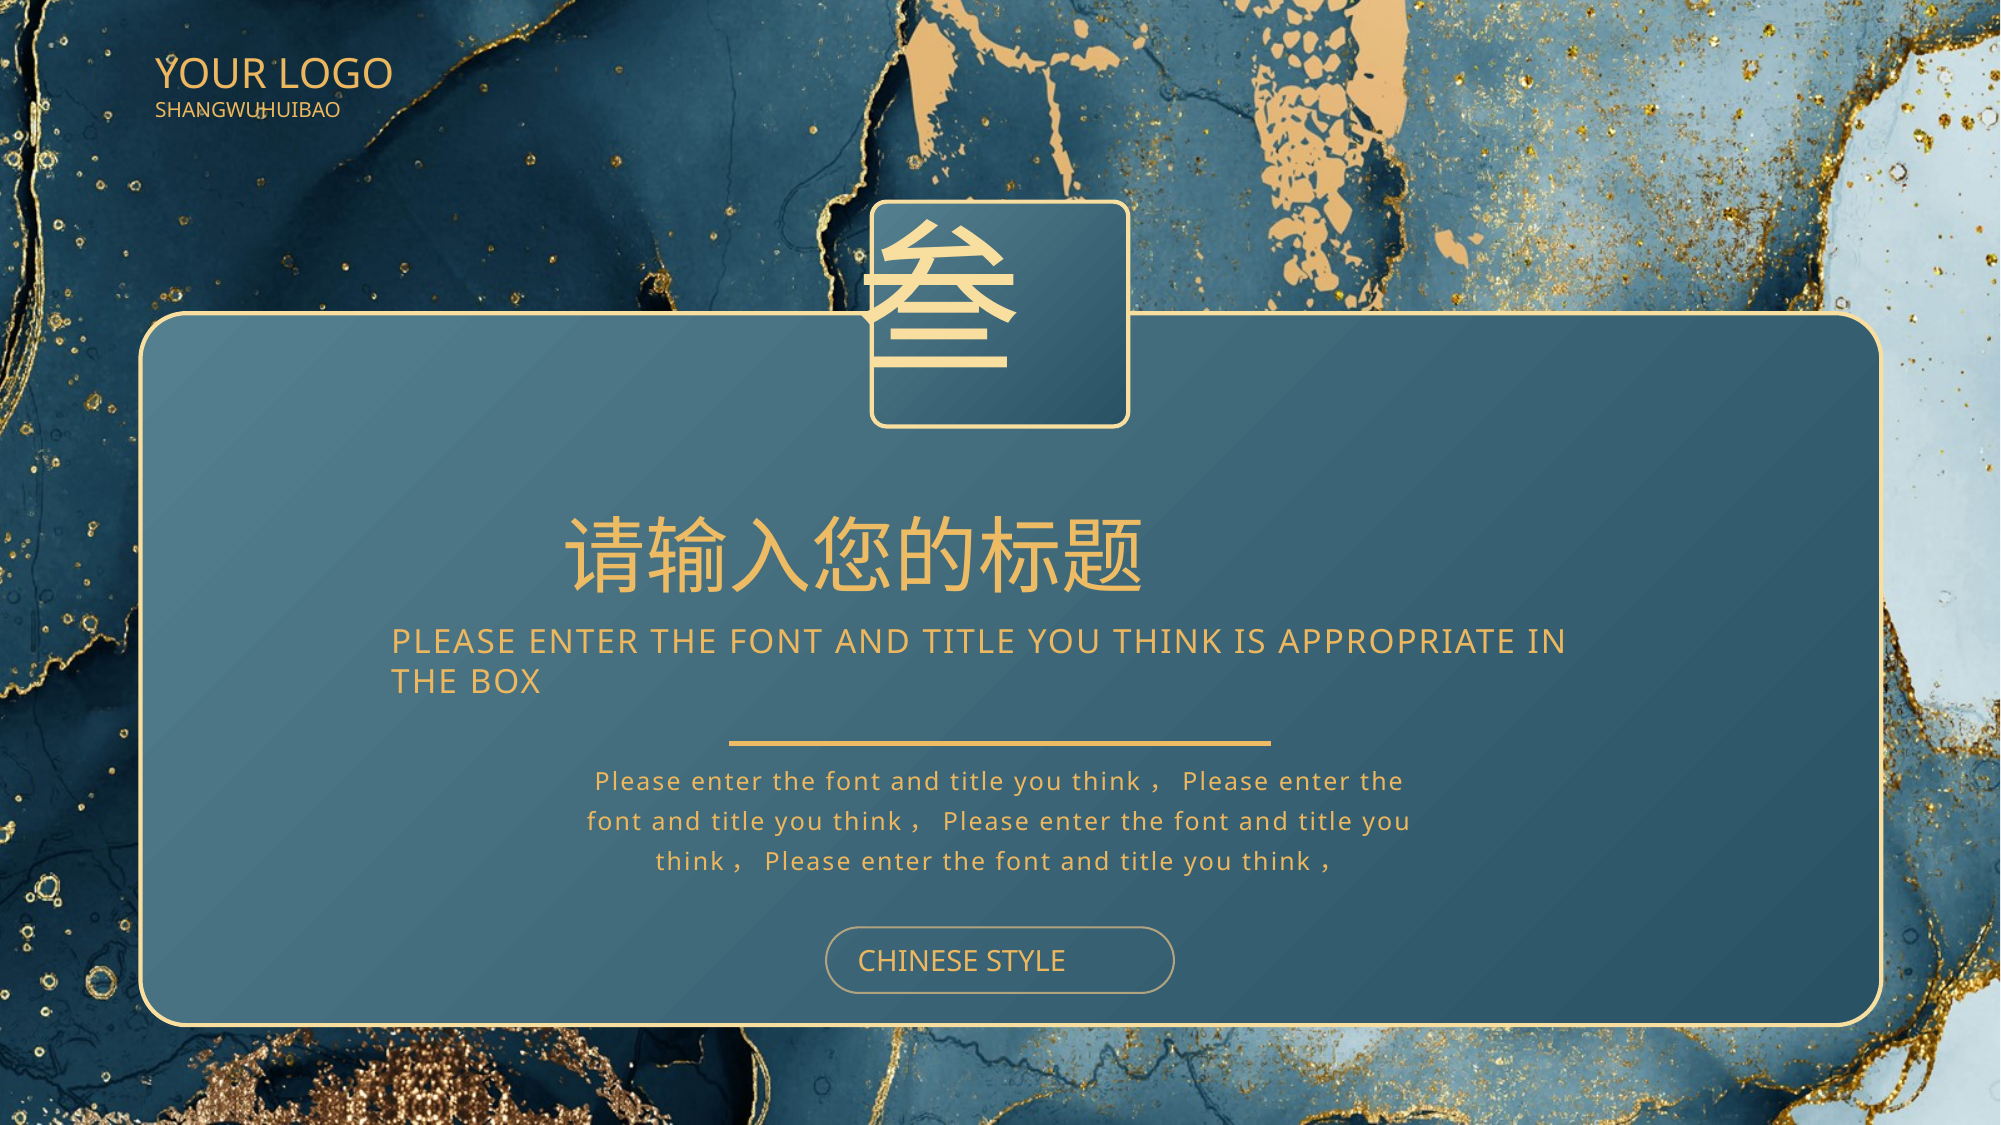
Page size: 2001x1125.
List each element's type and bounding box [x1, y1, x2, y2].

text_box [140, 39, 456, 130]
text_box [140, 313, 1882, 1026]
picture [0, 0, 2001, 1125]
text_box [840, 186, 1160, 427]
